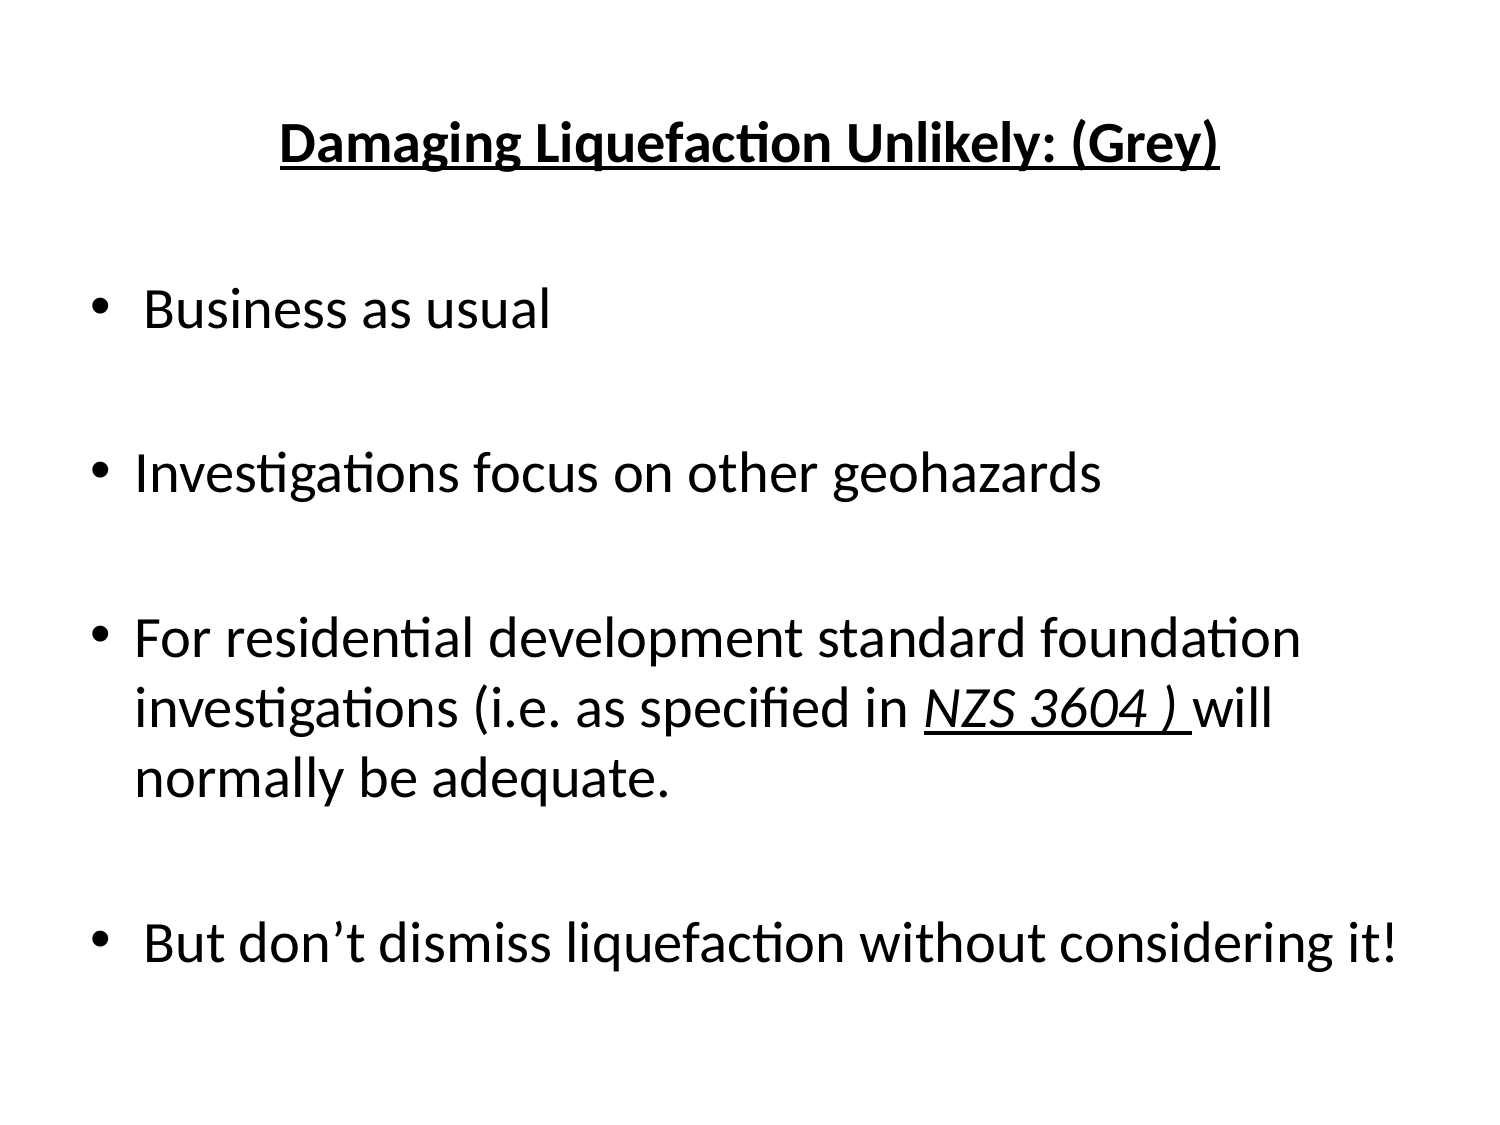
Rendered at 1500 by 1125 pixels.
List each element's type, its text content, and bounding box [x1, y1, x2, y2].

title Damaging Liquefaction Unlikely: (Grey) [75, 45, 1425, 233]
list Business as usual Investigations focus on other geohazards For residential development standard foundation investigations (i.e. as specified in NZS 3604 ) will normally be adequate. But don’t dismiss liquefaction without considering it! [75, 262, 1425, 1005]
